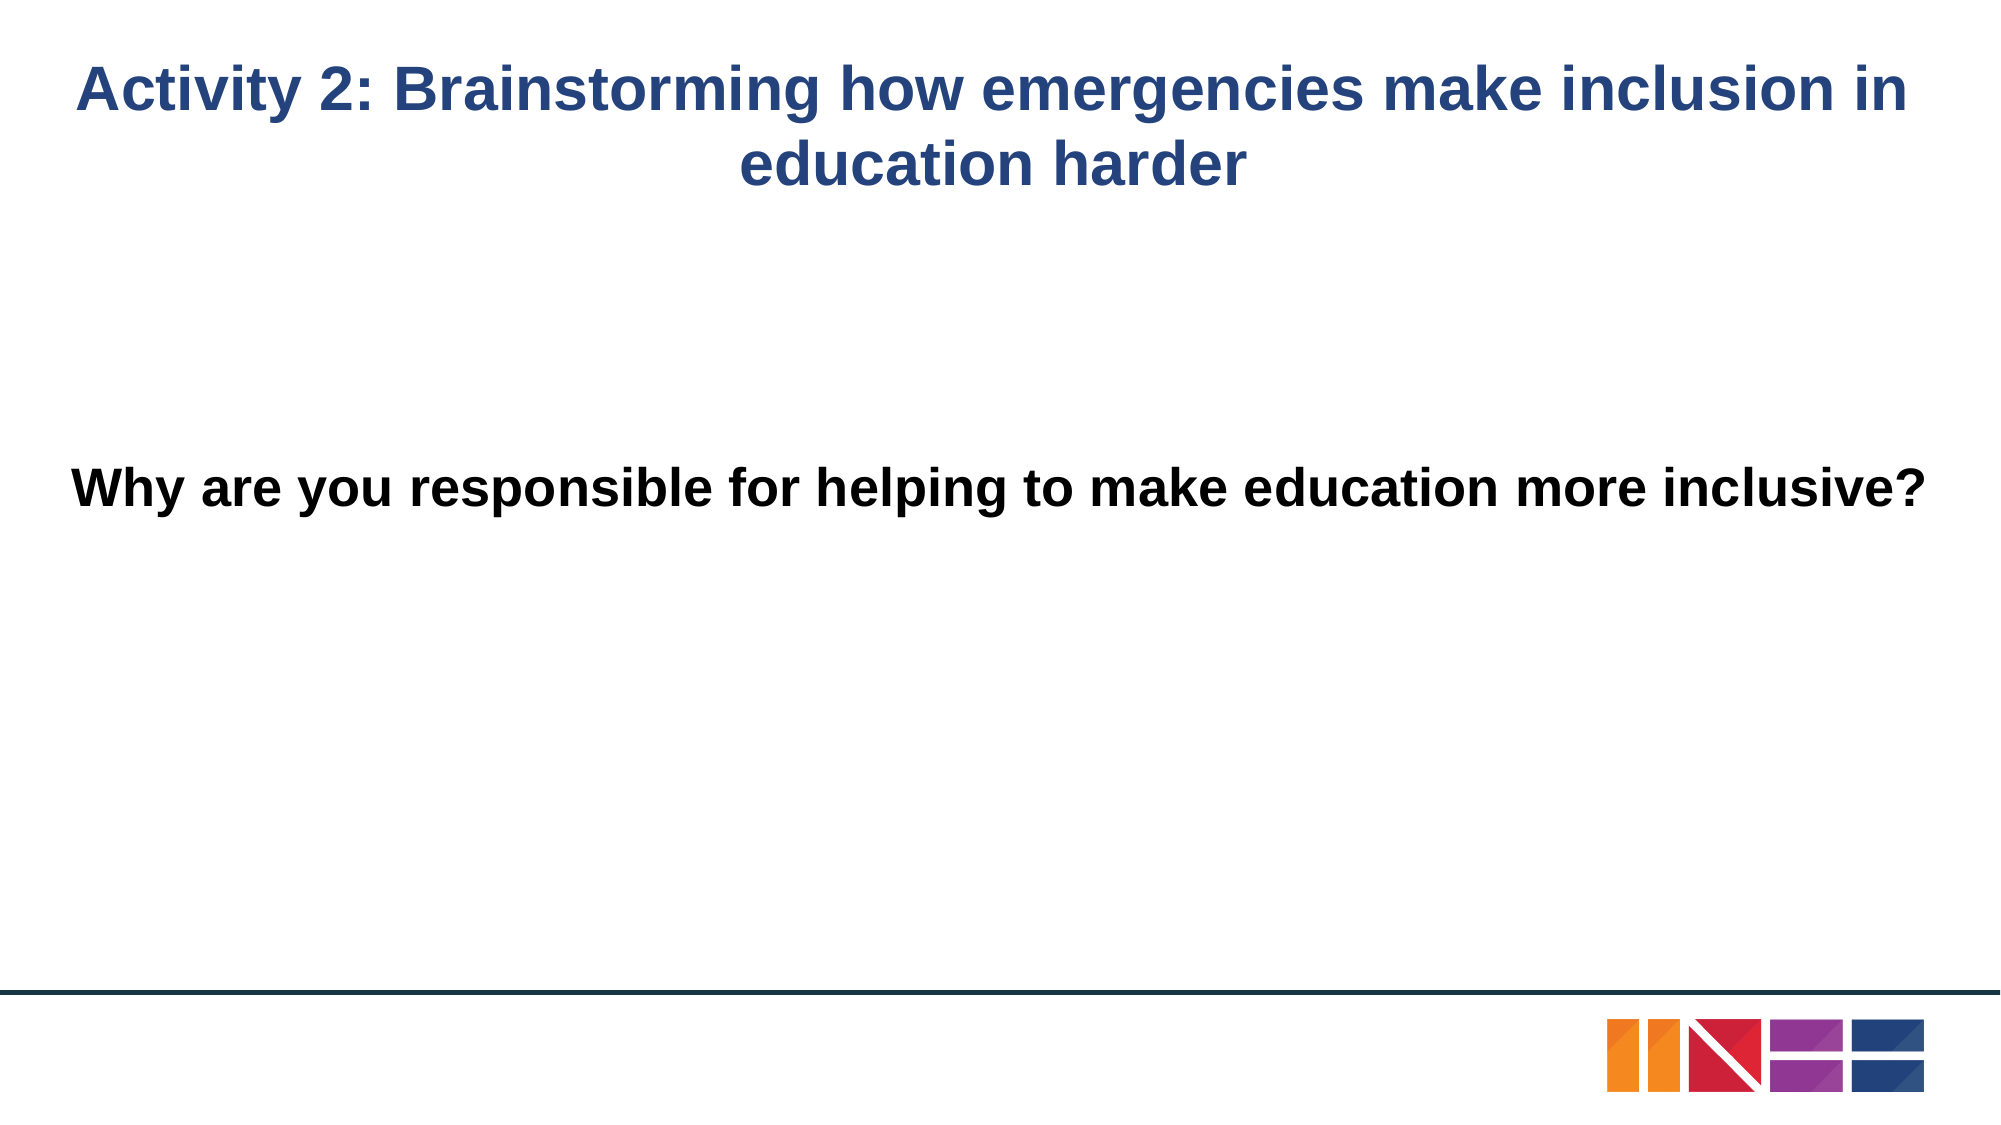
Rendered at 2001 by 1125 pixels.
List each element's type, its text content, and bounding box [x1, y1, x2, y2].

picture [1607, 1019, 1924, 1092]
list Why are you responsible for helping to make education more inclusive? [31, 172, 1971, 974]
title Activity 2: Brainstorming how emergencies make inclusion in education harder [31, 28, 1957, 145]
